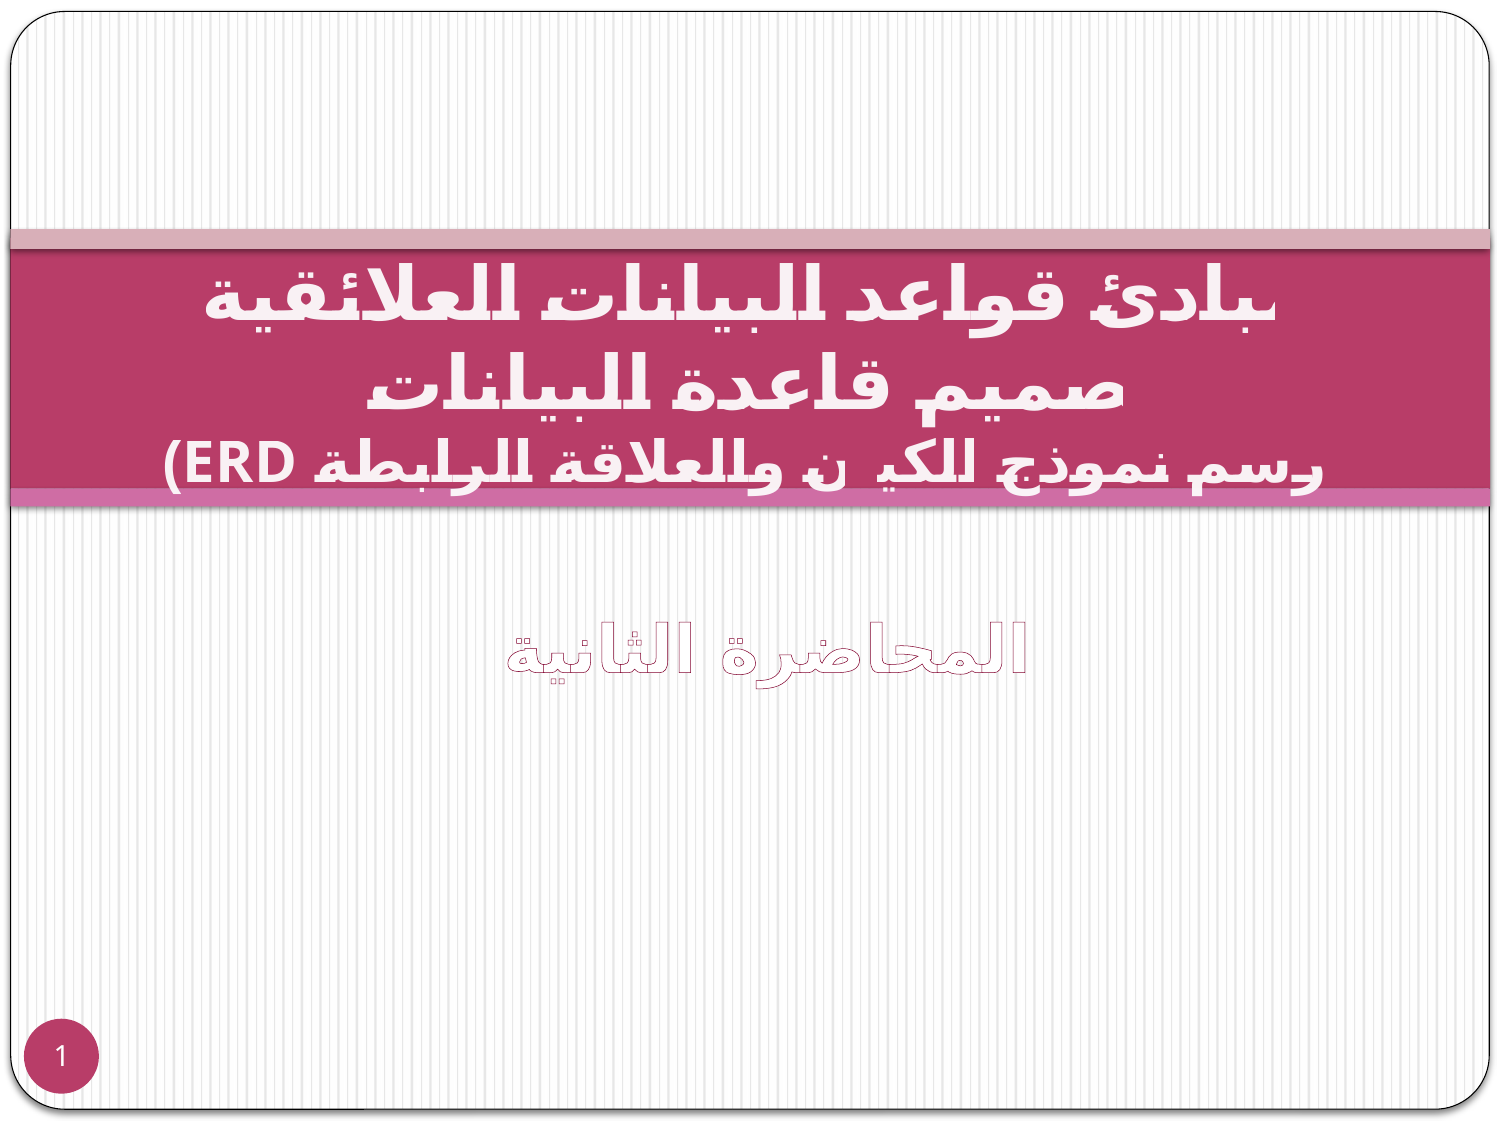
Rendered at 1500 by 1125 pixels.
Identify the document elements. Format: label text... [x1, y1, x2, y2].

title مبادئ قواعد البيانات العلائقية تصميم قاعدة البيانات (رسم نموذج الكيان والعلاقة الرابطة ERD) [147, 231, 1365, 516]
text_box المحاضرة الثانية [488, 598, 1046, 694]
slide_number 1 [23, 1018, 99, 1094]
